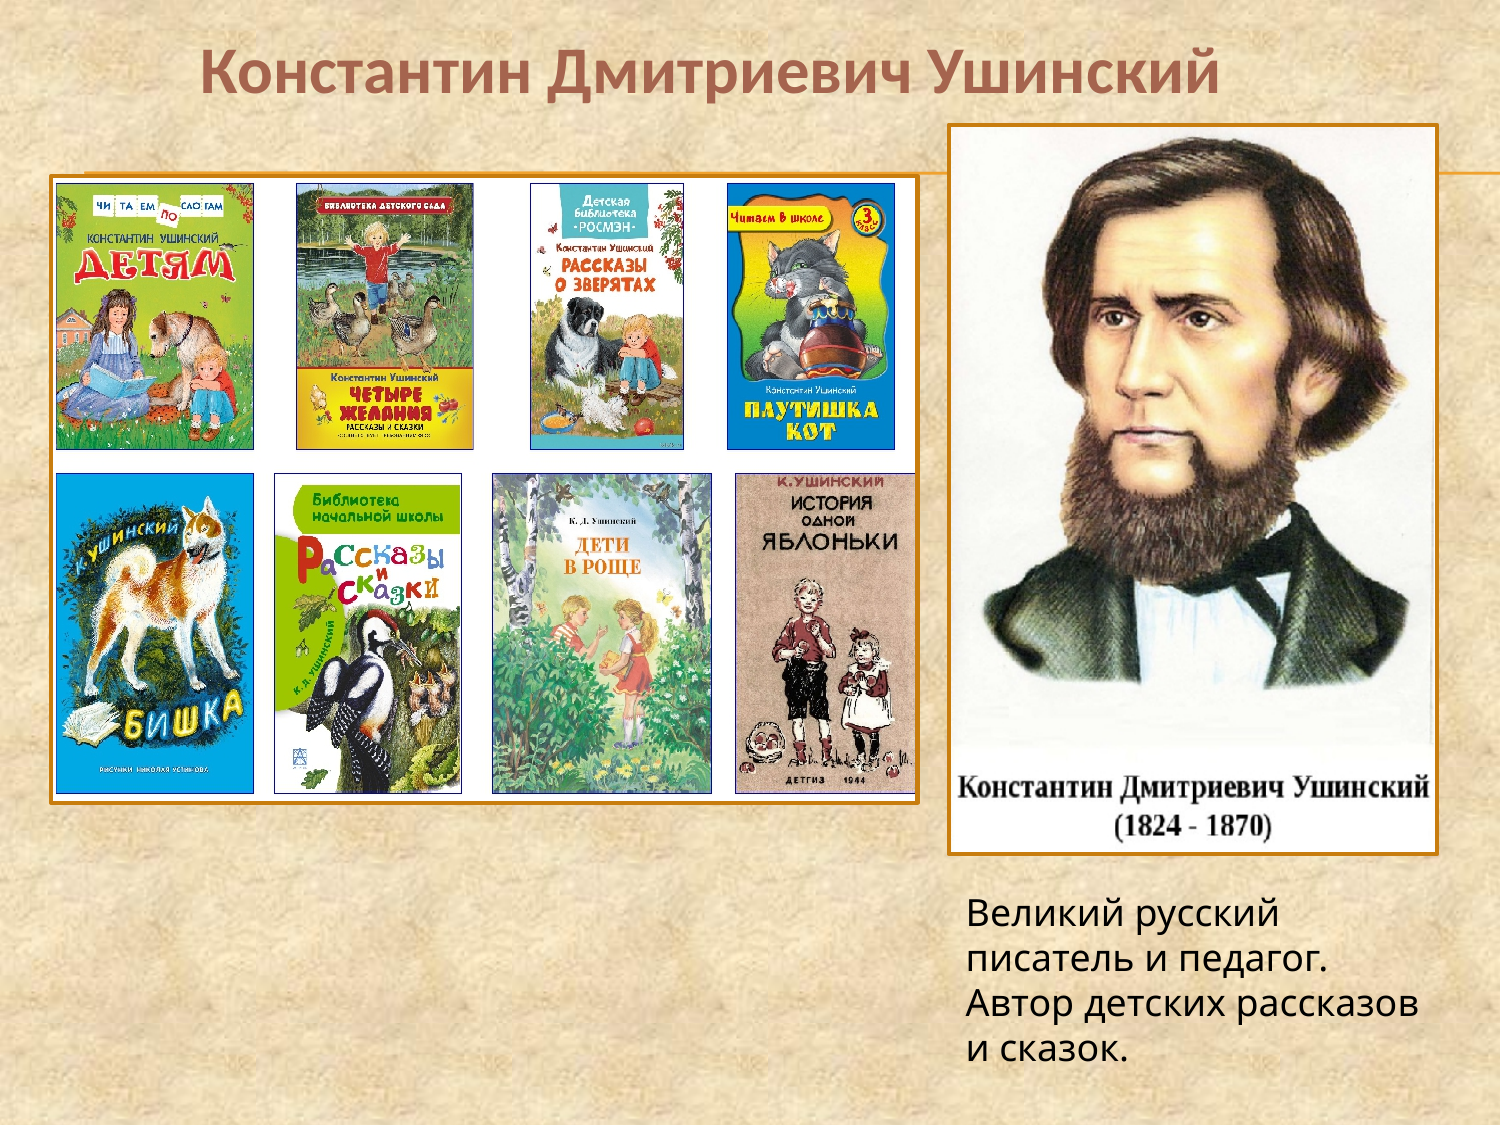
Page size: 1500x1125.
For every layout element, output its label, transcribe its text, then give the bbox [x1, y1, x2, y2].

text_box Великий русский писатель и педагог. Автор детских рассказов и сказок. [950, 881, 1447, 1077]
text_box Константин Дмитриевич Ушинский [185, 19, 1238, 114]
picture [0, 0, 1500, 1125]
picture [950, 126, 1436, 853]
picture [52, 177, 916, 801]
